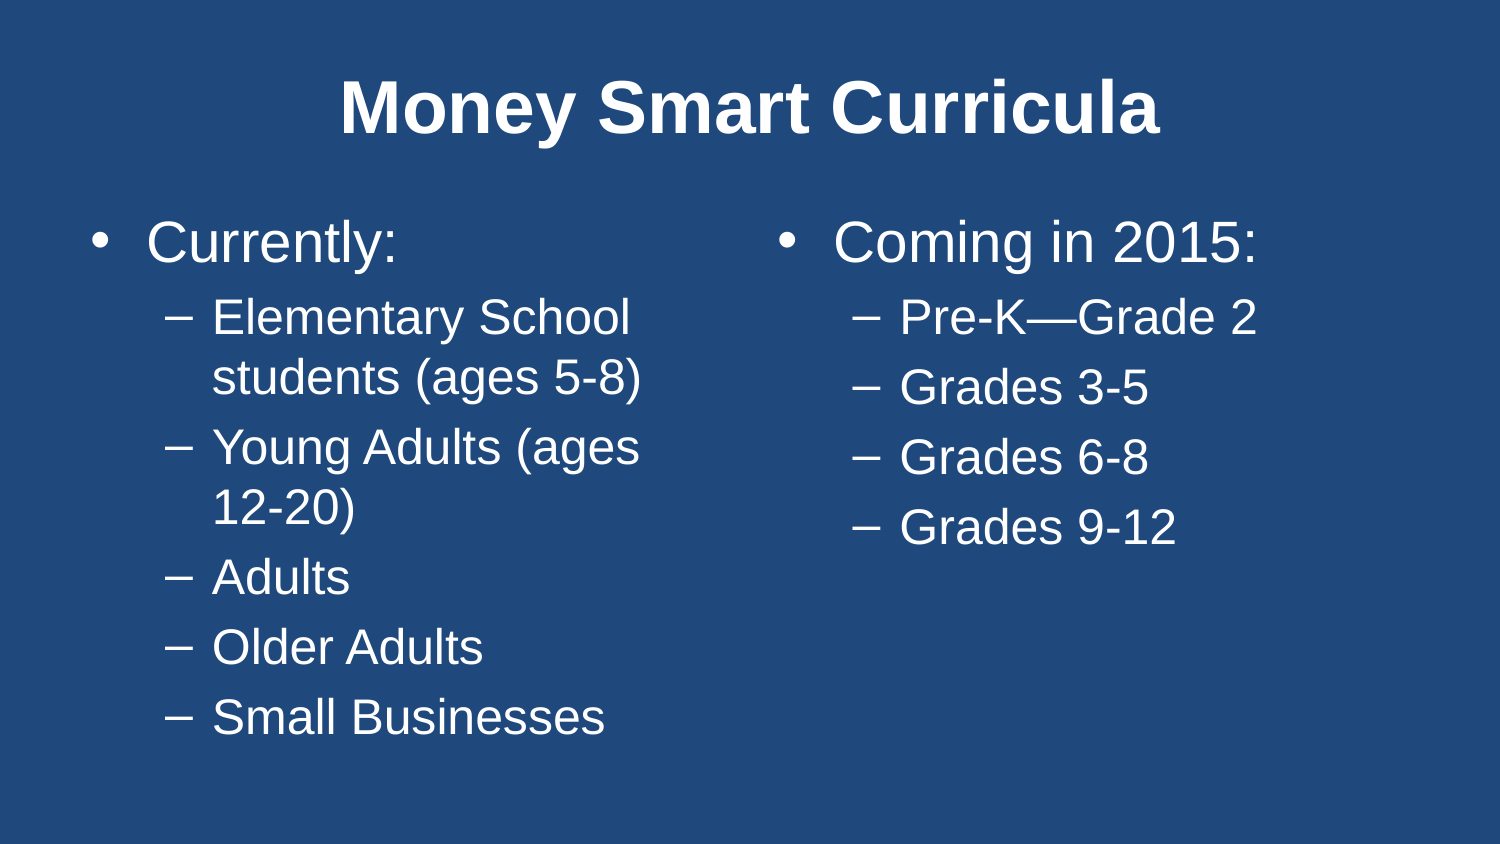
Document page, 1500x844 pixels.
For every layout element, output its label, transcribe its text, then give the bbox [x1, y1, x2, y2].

list Coming in 2015: Pre-K—Grade 2 Grades 3-5 Grades 6-8 Grades 9-12 [762, 196, 1425, 754]
list Currently: Elementary School students (ages 5-8) Young Adults (ages 12-20) Adults Older Adults Small Businesses [75, 196, 738, 754]
title Money Smart Curricula [75, 33, 1425, 175]
